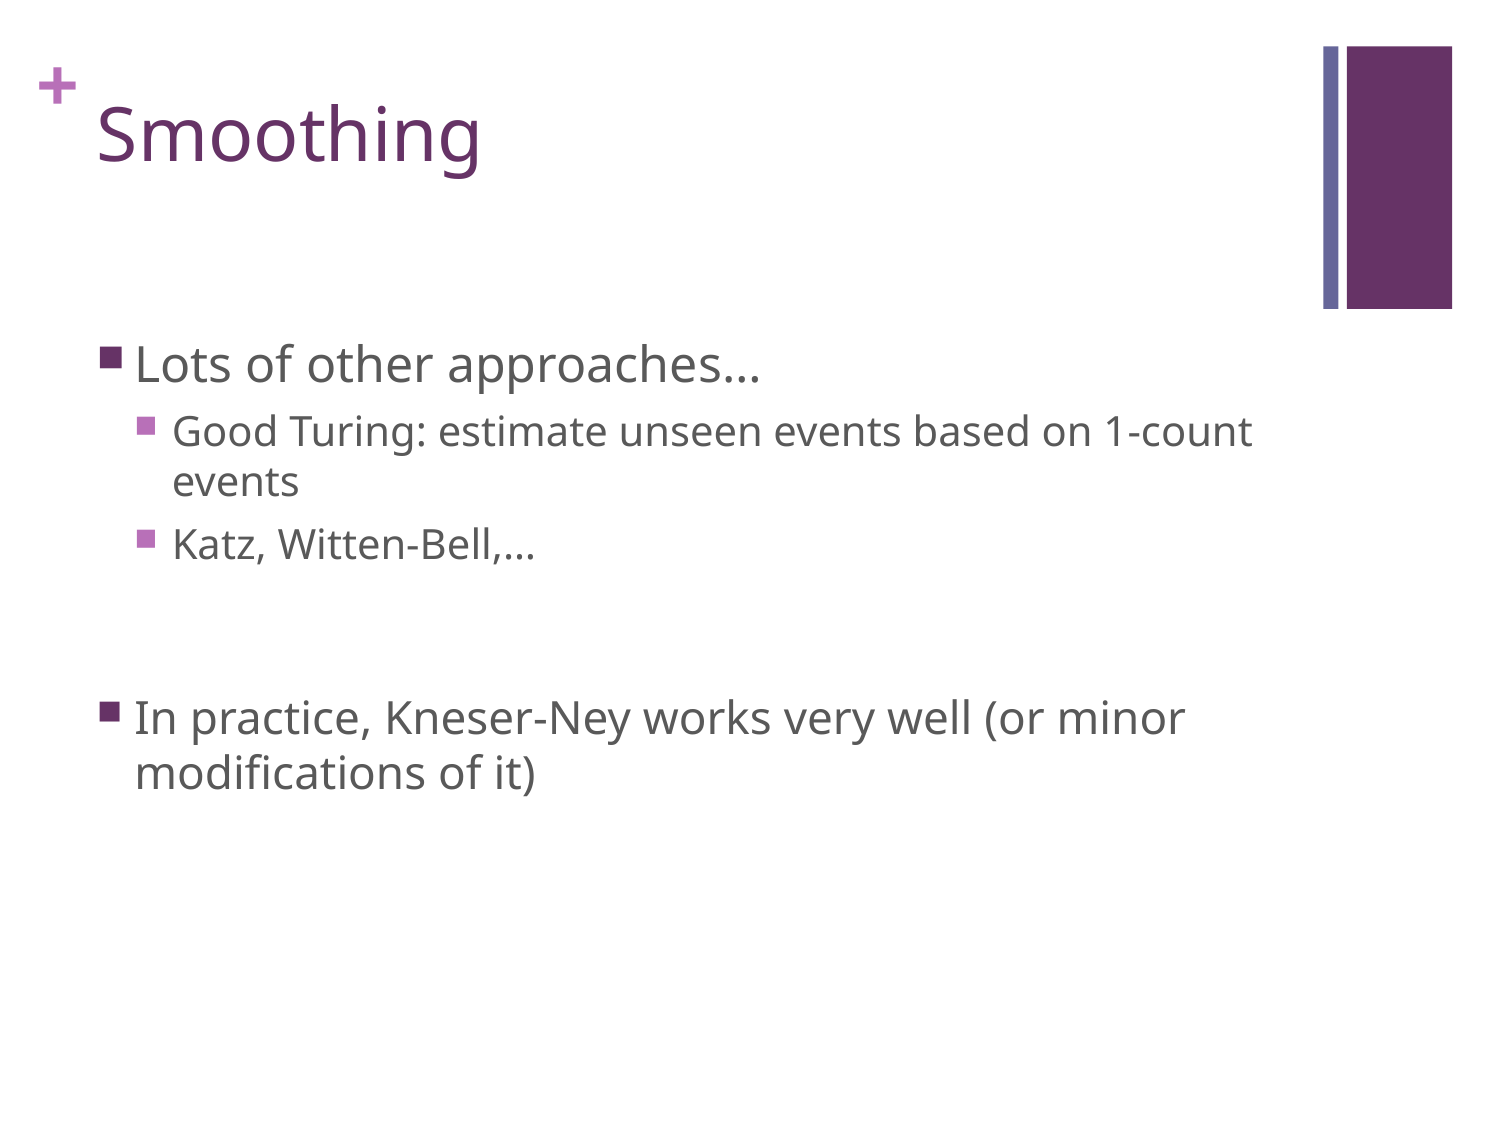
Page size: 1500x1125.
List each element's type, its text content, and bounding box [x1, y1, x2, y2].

list Lots of other approaches… Good Turing: estimate unseen events based on 1-count events Katz, Witten-Bell,… In practice, Kneser-Ney works very well (or minor modifications of it) [81, 324, 1322, 1005]
title Smoothing [81, 79, 1322, 263]
